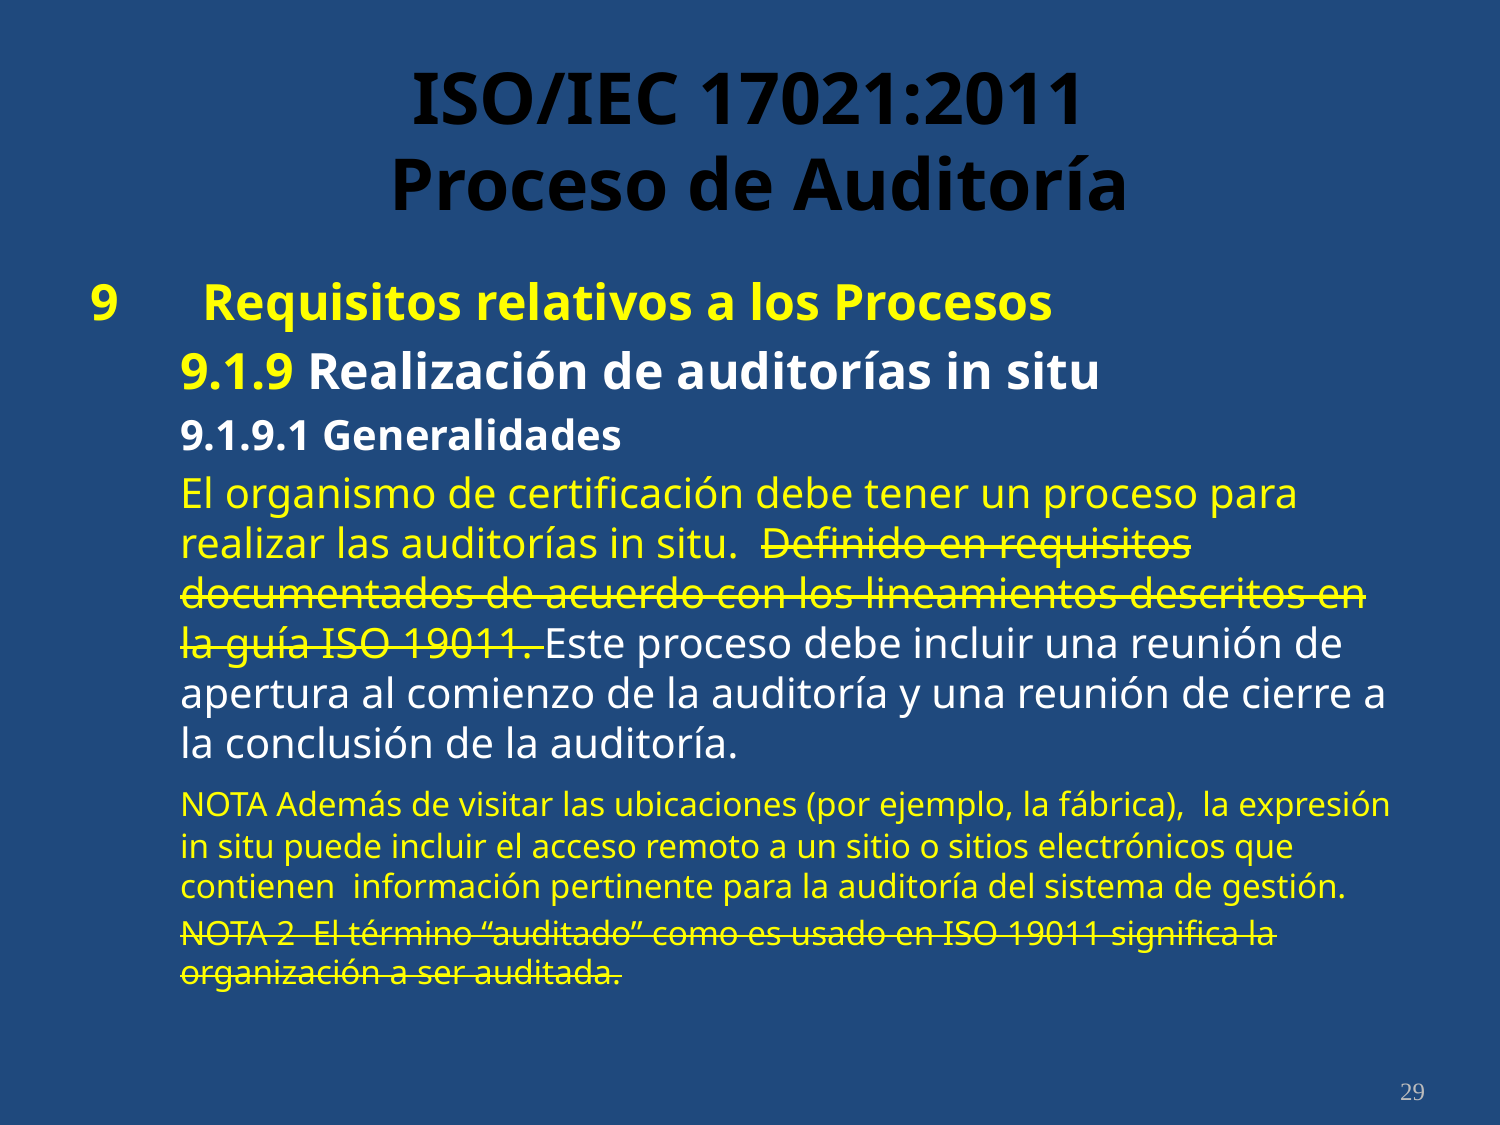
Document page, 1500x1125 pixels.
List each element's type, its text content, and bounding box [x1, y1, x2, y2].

slide_number 29 [1299, 1052, 1425, 1113]
title ISO/IEC 17021:2011 Proceso de Auditoría [75, 45, 1425, 233]
list 9 Requisitos relativos a los Procesos 9.1.9 Realización de auditorías in situ 9.1.9.1 Generalidades El organismo de certificación debe tener un proceso para realizar las auditorías in situ. Definido en requisitos documentados de acuerdo con los lineamientos descritos en la guía ISO 19011. Este proceso debe incluir una reunión de apertura al comienzo de la auditoría y una reunión de cierre a la conclusión de la auditoría. NOTA Además de visitar las ubicaciones (por ejemplo, la fábrica), la expresión in situ puede incluir el acceso remoto a un sitio o sitios electrónicos que contienen información pertinente para la auditoría del sistema de gestión. NOTA 2 El término “auditado” como es usado en ISO 19011 significa la organización a ser auditada. [74, 262, 1426, 1036]
